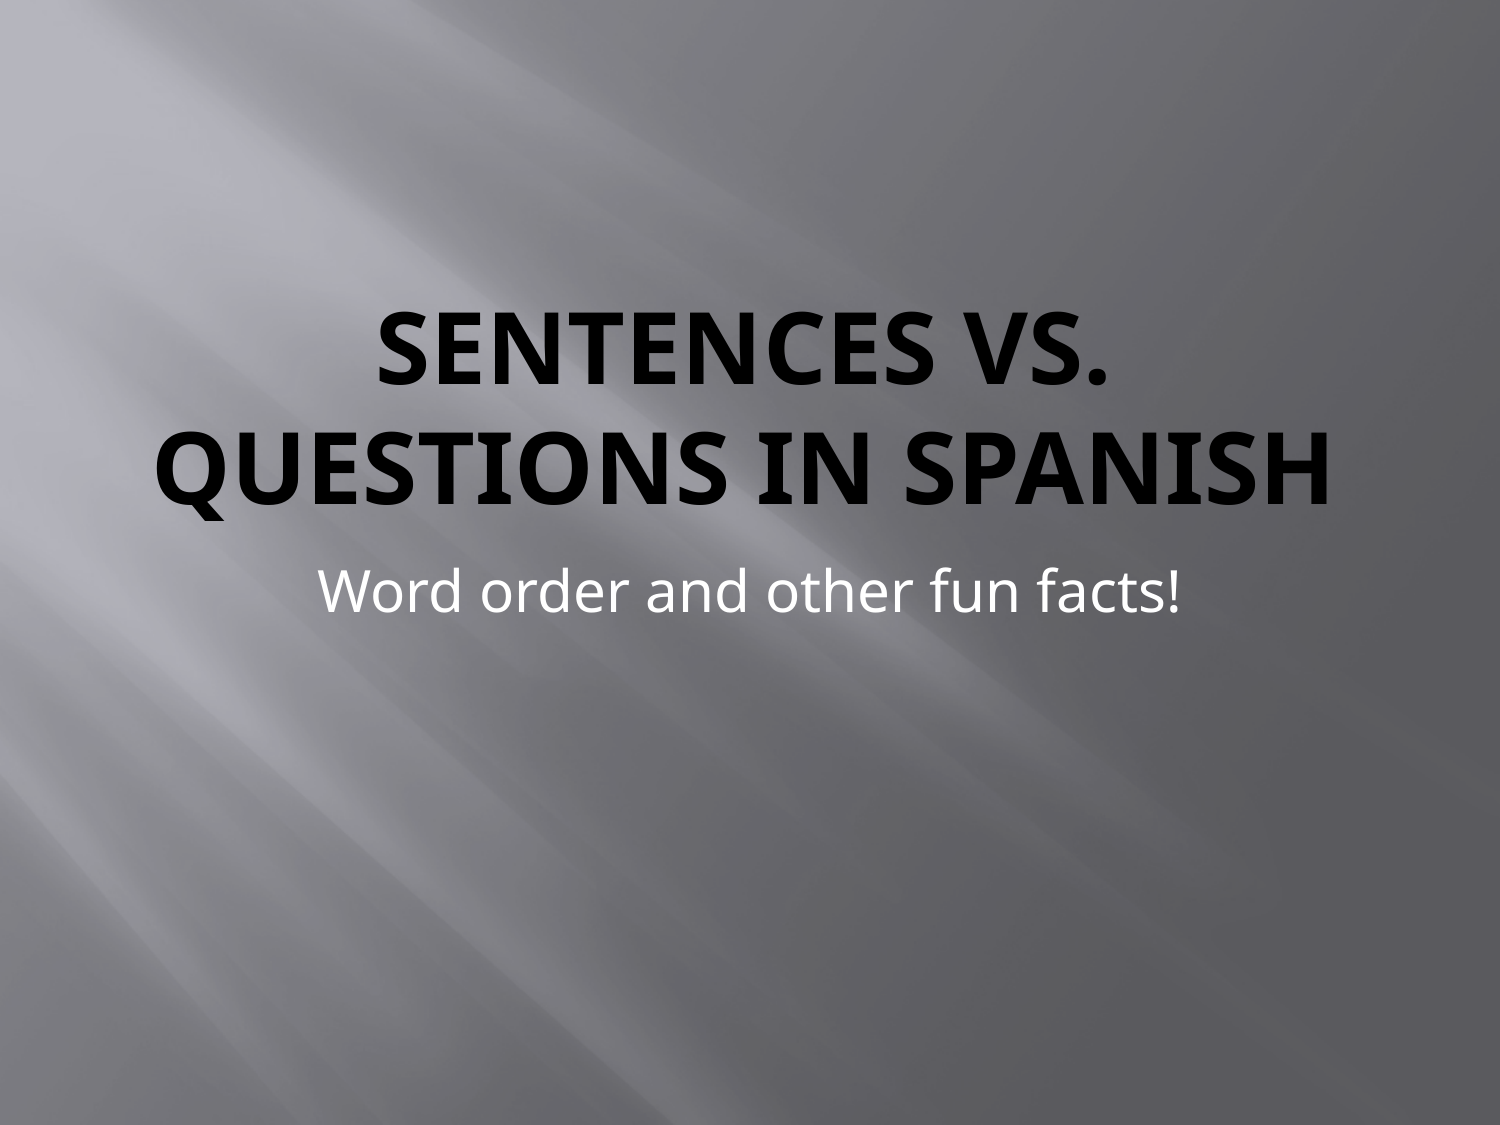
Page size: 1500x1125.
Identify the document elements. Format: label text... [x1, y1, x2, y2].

subtitle Word order and other fun facts! [225, 546, 1275, 834]
title Sentences vs. Questions in Spanish [69, 224, 1420, 525]
